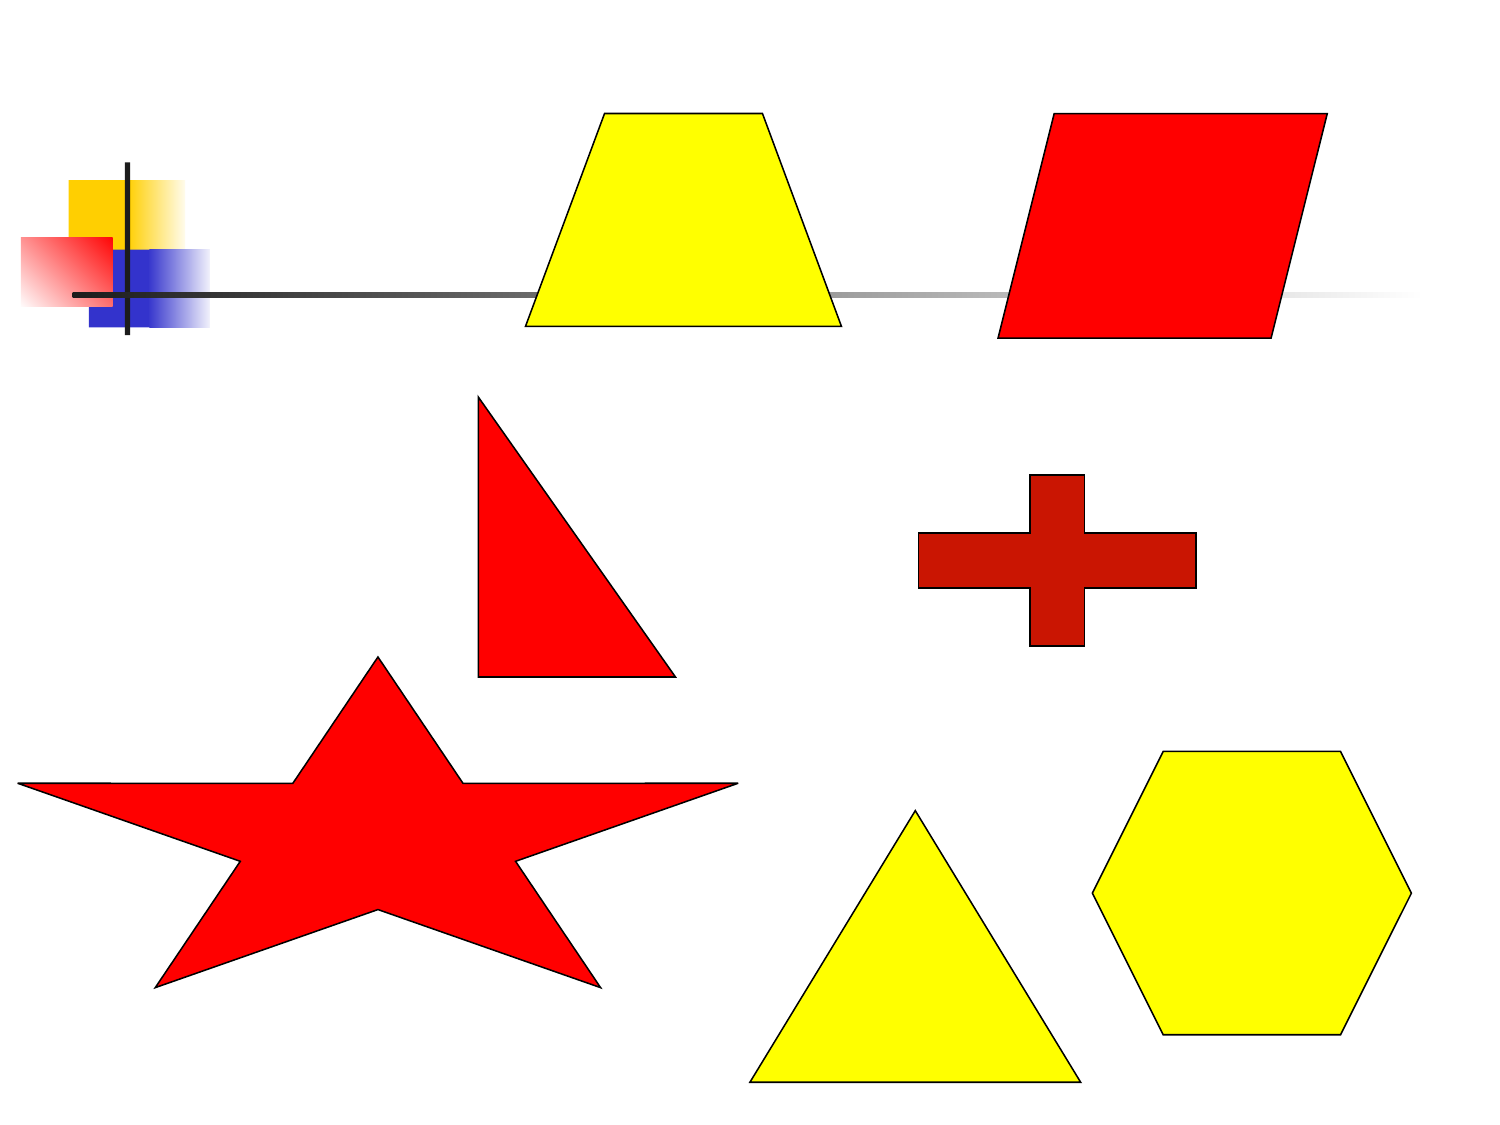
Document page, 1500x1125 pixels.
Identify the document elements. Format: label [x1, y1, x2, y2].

text_box [998, 113, 1328, 339]
text_box [1092, 751, 1412, 1035]
text_box [918, 474, 1196, 646]
text_box [17, 656, 739, 988]
text_box [749, 810, 1081, 1083]
text_box [478, 397, 676, 678]
text_box [525, 113, 842, 327]
